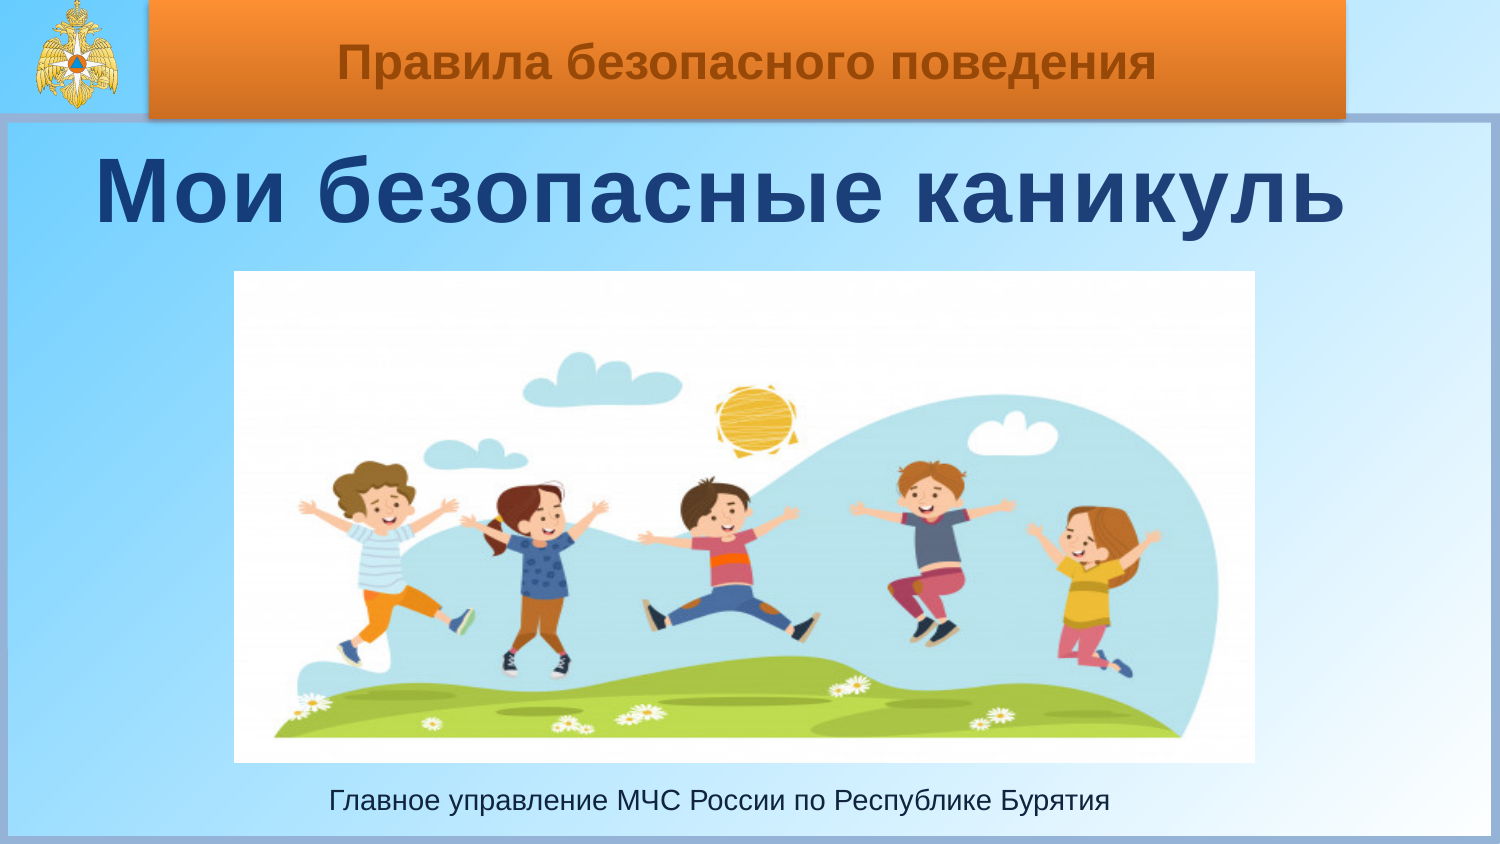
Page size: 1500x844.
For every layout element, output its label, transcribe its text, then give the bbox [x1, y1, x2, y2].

text_box Правила безопасного поведения [148, 0, 1346, 119]
text_box Мои безопасные каникулы! [77, 122, 1420, 251]
text_box Главное управление МЧС России по Республике Бурятия [18, 756, 1422, 824]
picture [234, 271, 1255, 764]
picture [36, 0, 118, 109]
